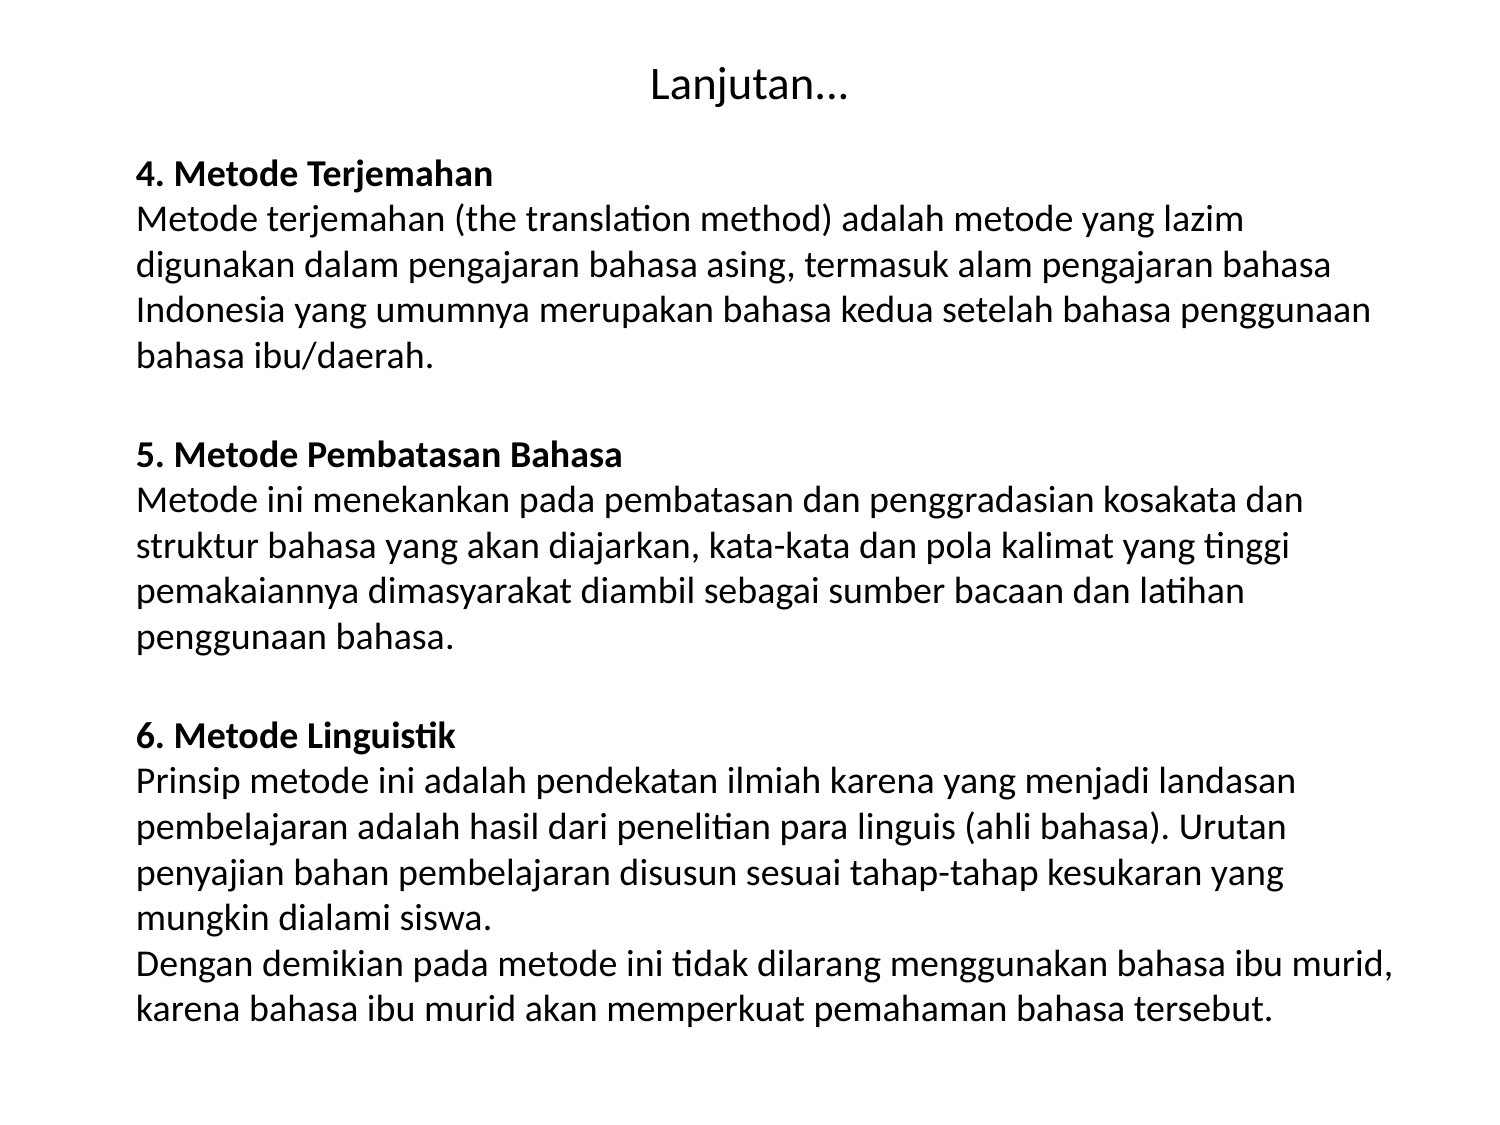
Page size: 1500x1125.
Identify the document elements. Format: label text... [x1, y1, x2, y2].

list 4. Metode Terjemahan Metode terjemahan (the translation method) adalah metode yang lazim digunakan dalam pengajaran bahasa asing, termasuk alam pengajaran bahasa Indonesia yang umumnya merupakan bahasa kedua setelah bahasa penggunaan bahasa ibu/daerah. 5. Metode Pembatasan Bahasa Metode ini menekankan pada pembatasan dan penggradasian kosakata dan struktur bahasa yang akan diajarkan, kata-kata dan pola kalimat yang tinggi pemakaiannya dimasyarakat diambil sebagai sumber bacaan dan latihan penggunaan bahasa. 6. Metode Linguistik Prinsip metode ini adalah pendekatan ilmiah karena yang menjadi landasan pembelajaran adalah hasil dari penelitian para linguis (ahli bahasa). Urutan penyajian bahan pembelajaran disusun sesuai tahap-tahap kesukaran yang mungkin dialami siswa. Dengan demikian pada metode ini tidak dilarang menggunakan bahasa ibu murid, karena bahasa ibu murid akan memperkuat pemahaman bahasa tersebut. [75, 140, 1425, 1067]
title Lanjutan... [75, 45, 1425, 118]
